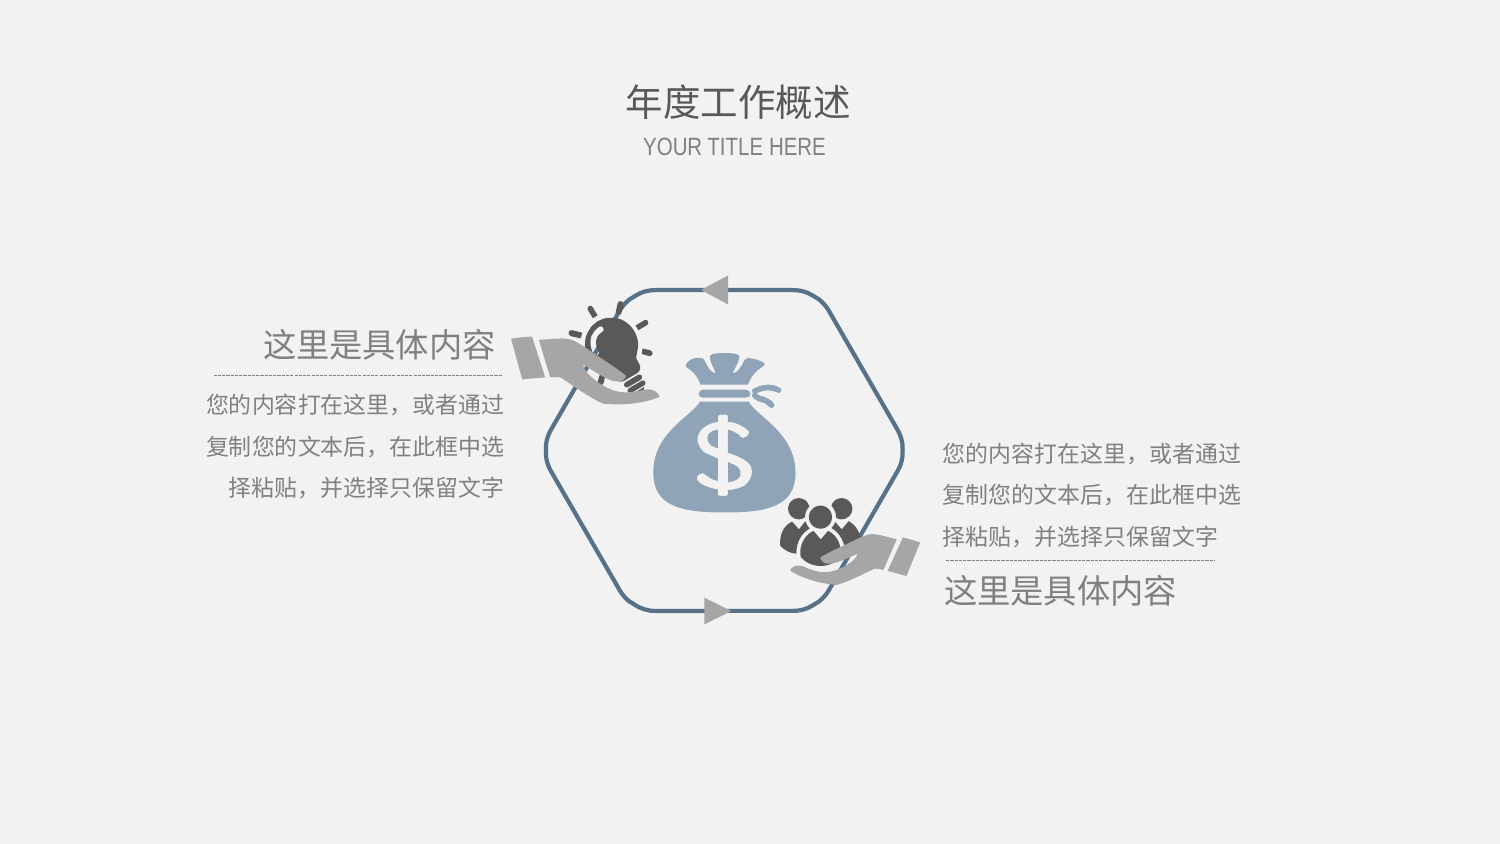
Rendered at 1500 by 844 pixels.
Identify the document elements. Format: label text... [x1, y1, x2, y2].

text_box [703, 596, 734, 627]
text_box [571, 299, 658, 343]
text_box 您的内容打在这里，或者通过复制您的文本后，在此框中选择粘贴，并选择只保留文字 [927, 418, 1261, 557]
text_box 这里是具体内容 [929, 562, 1193, 618]
text_box 年度工作概述 [569, 71, 907, 132]
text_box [780, 498, 861, 567]
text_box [652, 352, 796, 513]
text_box YOUR TITLE HERE [626, 123, 843, 169]
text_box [793, 535, 924, 594]
text_box [544, 410, 828, 612]
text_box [501, 343, 659, 410]
text_box [628, 289, 904, 535]
text_box 这里是具体内容 [248, 317, 511, 372]
text_box 您的内容打在这里，或者通过复制您的文本后，在此框中选择粘贴，并选择只保留文字 [187, 369, 520, 509]
text_box [698, 273, 730, 307]
